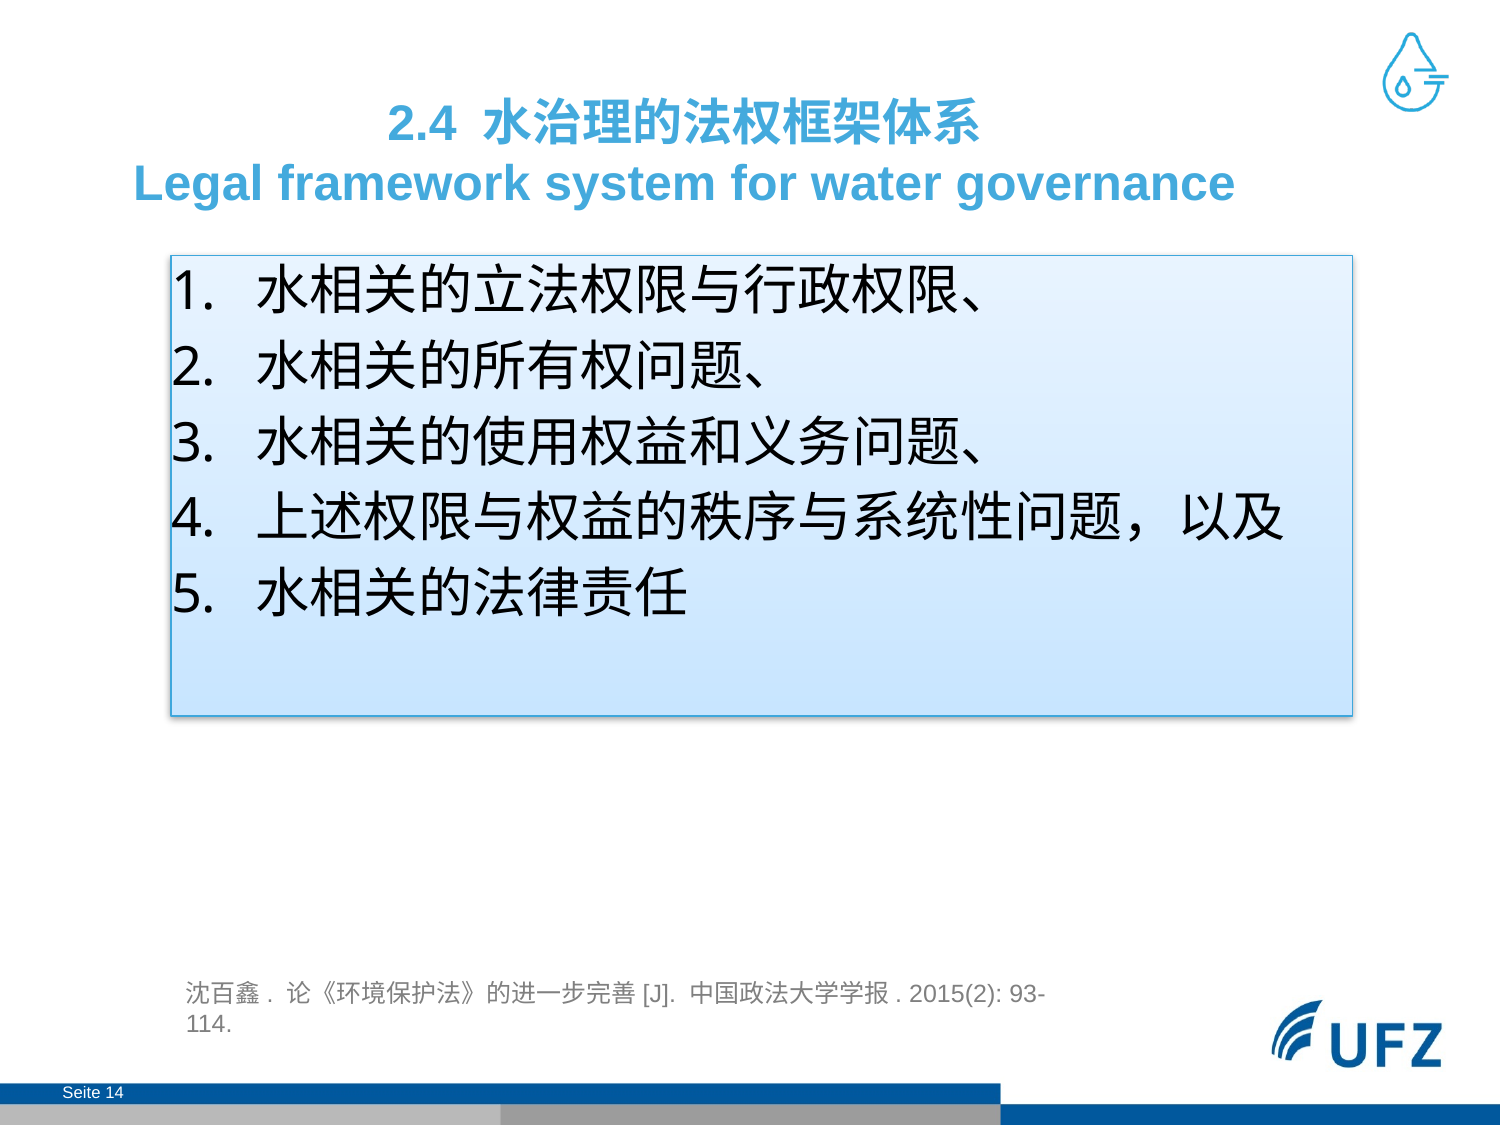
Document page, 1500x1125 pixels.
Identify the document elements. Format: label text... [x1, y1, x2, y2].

text_box 沈百鑫. 论《环境保护法》的进一步完善[J]. 中国政法大学学报. 2015(2): 93-114. [171, 969, 1105, 1045]
slide_number Seite 14 [62, 1082, 375, 1112]
title 2.4 水治理的法权框架体系 Legal framework system for water governance [88, 89, 1282, 212]
text_box 水相关的立法权限与行政权限、 水相关的所有权问题、 水相关的使用权益和义务问题、 上述权限与权益的秩序与系统性问题，以及 水相关的法律责任 [170, 255, 1353, 717]
picture [0, 810, 1500, 1125]
picture [1327, 0, 1500, 161]
